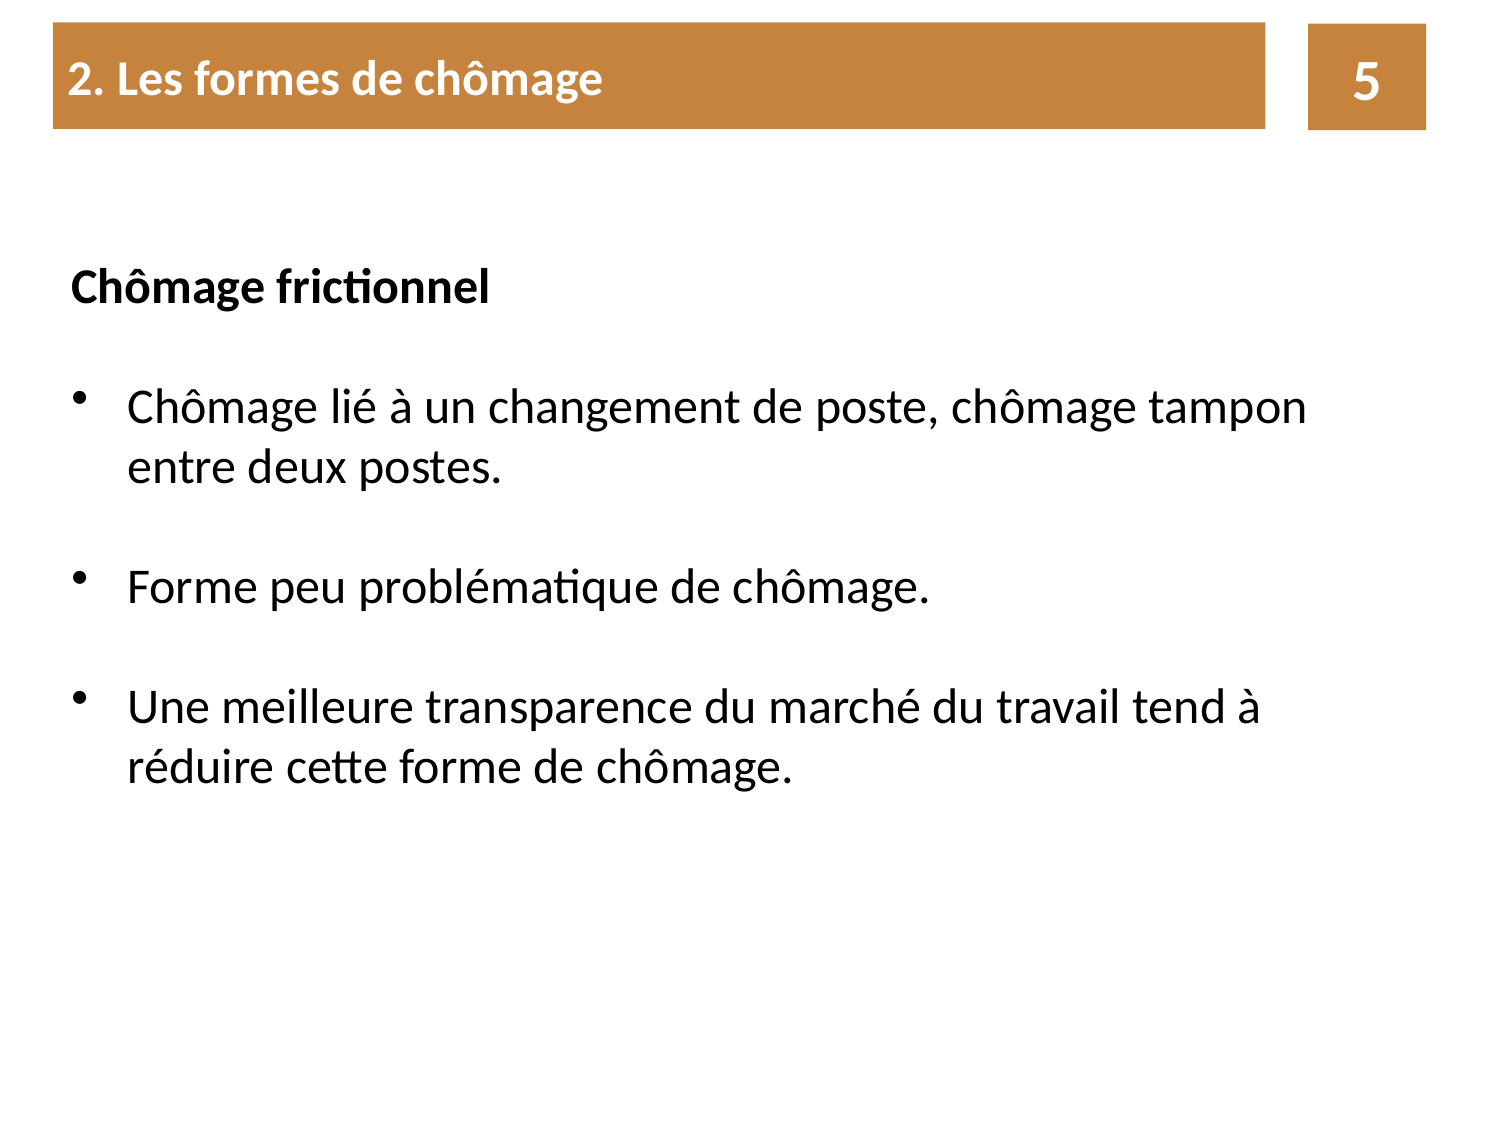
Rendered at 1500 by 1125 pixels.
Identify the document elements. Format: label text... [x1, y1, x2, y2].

text_box 5 [1308, 23, 1427, 131]
text_box 2. Les formes de chômage [52, 22, 1266, 129]
text_box Chômage frictionnel Chômage lié à un changement de poste, chômage tampon entre deux postes. Forme peu problématique de chômage. Une meilleure transparence du marché du travail tend à réduire cette forme de chômage. [56, 246, 1418, 981]
